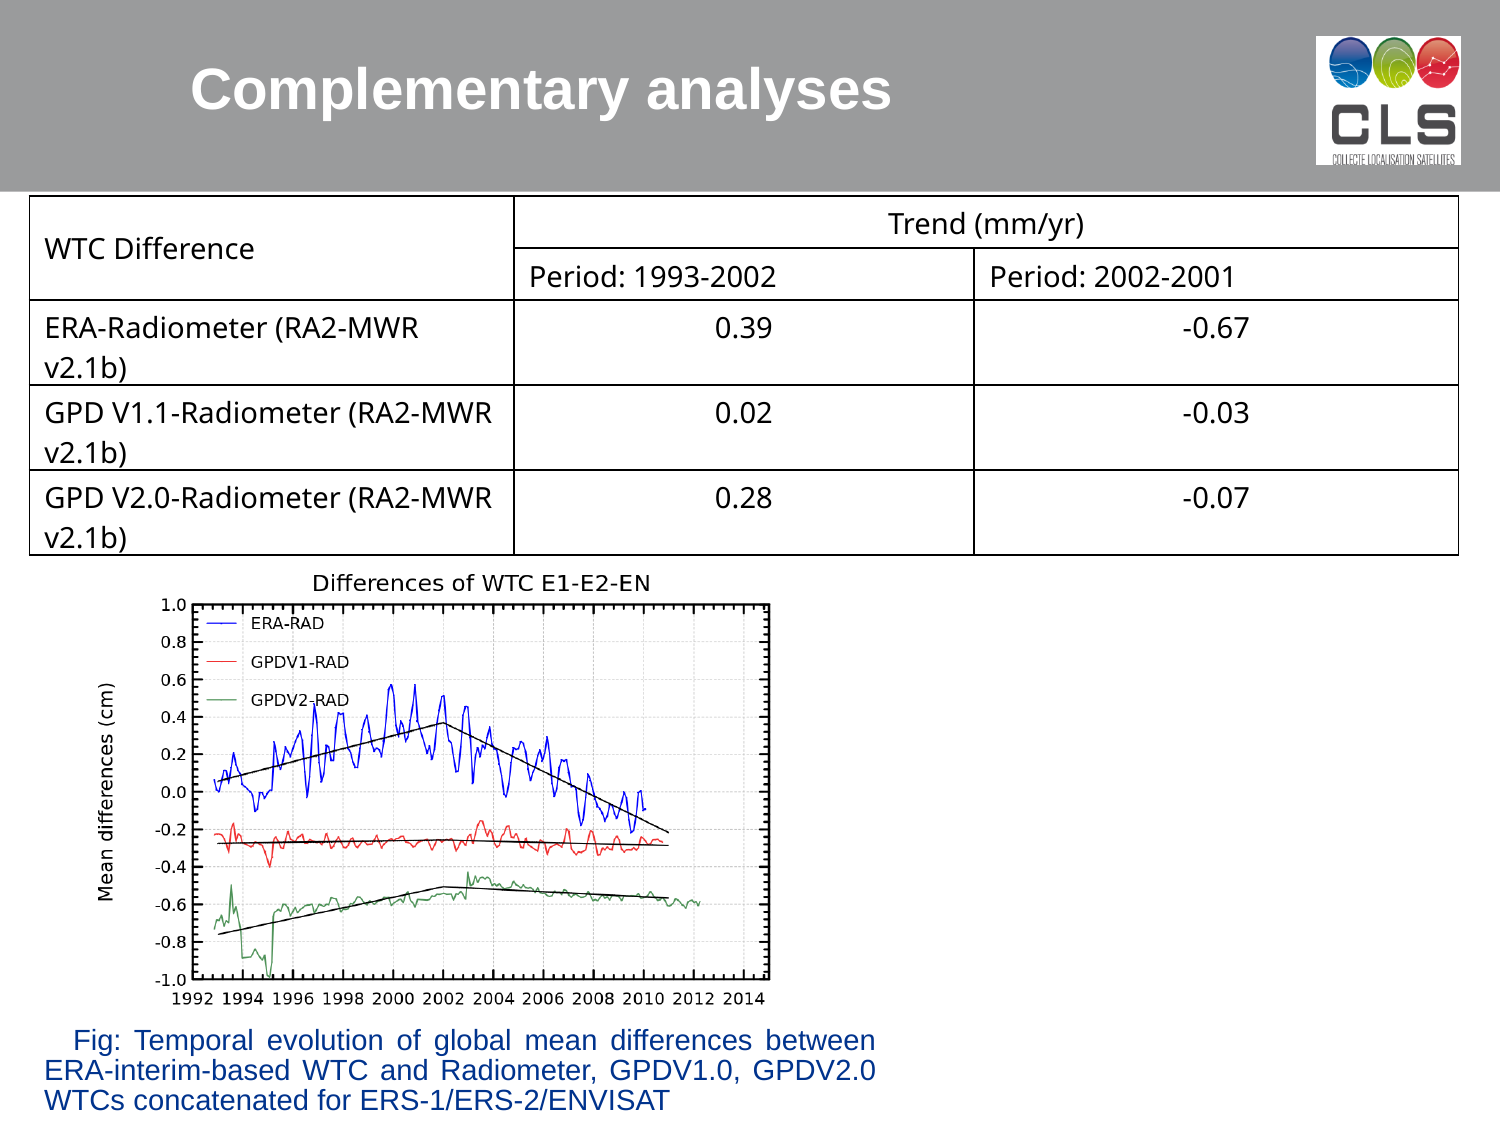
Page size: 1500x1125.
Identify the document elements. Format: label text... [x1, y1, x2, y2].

table_cell GPD V1.1-Radiometer (RA2-MWR v2.1b) [30, 386, 513, 469]
text_box Fig: Temporal evolution of global mean differences between ERA-interim-based WTC and Radiometer, GPDV1.0, GPDV2.0 WTCs concatenated for ERS-1/ERS-2/ENVISAT [29, 1019, 892, 1125]
table_cell Period: 2002-2001 [975, 249, 1458, 299]
table_cell -0.67 [975, 301, 1458, 384]
table_cell 0.28 [515, 471, 973, 554]
table_header WTC Difference [30, 197, 513, 299]
table_cell -0.07 [975, 471, 1458, 554]
table_cell 0.39 [515, 301, 973, 384]
picture [1316, 36, 1461, 165]
table_cell 0.02 [515, 386, 973, 469]
table_header Trend (mm/yr) [515, 197, 1458, 247]
picture [64, 548, 798, 1036]
table_cell Period: 1993-2002 [515, 249, 973, 299]
table_cell GPD V2.0-Radiometer (RA2-MWR v2.1b) [30, 471, 513, 554]
table_cell -0.03 [975, 386, 1458, 469]
text_box Complementary analyses [175, 54, 909, 129]
table_cell ERA-Radiometer (RA2-MWR v2.1b) [30, 301, 513, 384]
